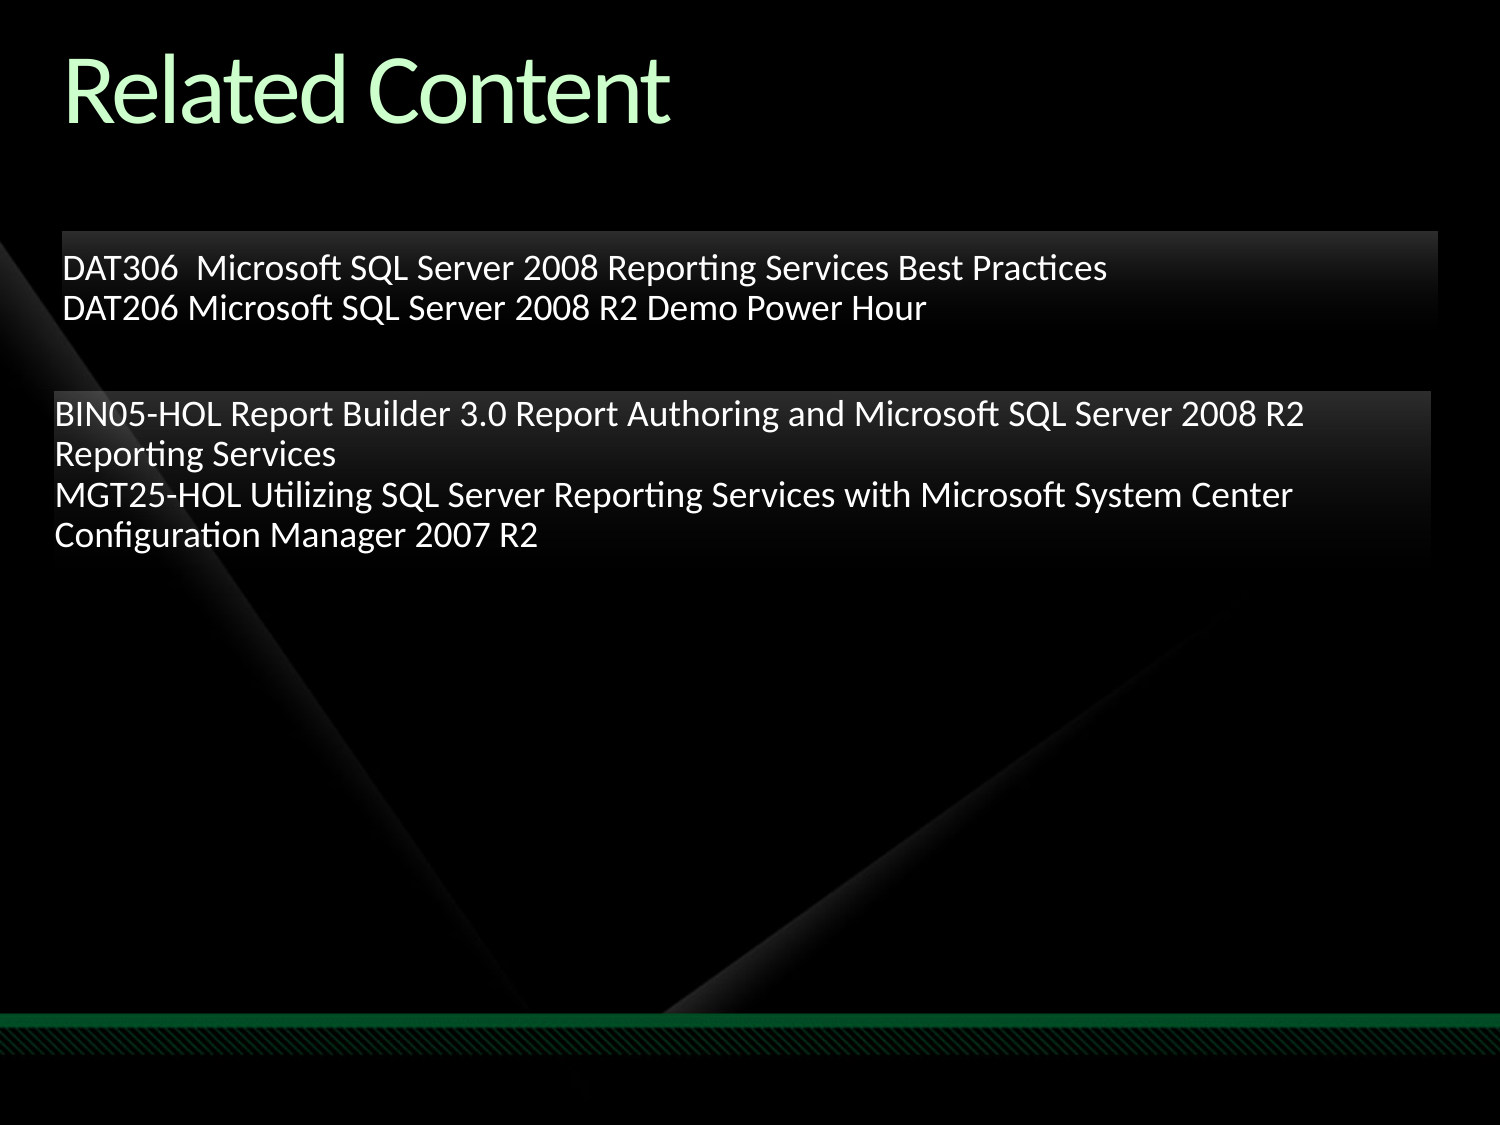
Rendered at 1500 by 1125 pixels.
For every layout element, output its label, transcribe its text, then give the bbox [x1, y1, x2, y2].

list DAT306 Microsoft SQL Server 2008 Reporting Services Best Practices DAT206 Microsoft SQL Server 2008 R2 Demo Power Hour [62, 231, 1439, 345]
picture [0, 0, 1500, 1125]
title Related Content [62, 37, 1437, 147]
list BIN05-HOL Report Builder 3.0 Report Authoring and Microsoft SQL Server 2008 R2 Reporting Services MGT25-HOL Utilizing SQL Server Reporting Services with Microsoft System Center Configuration Manager 2007 R2 [54, 391, 1431, 599]
